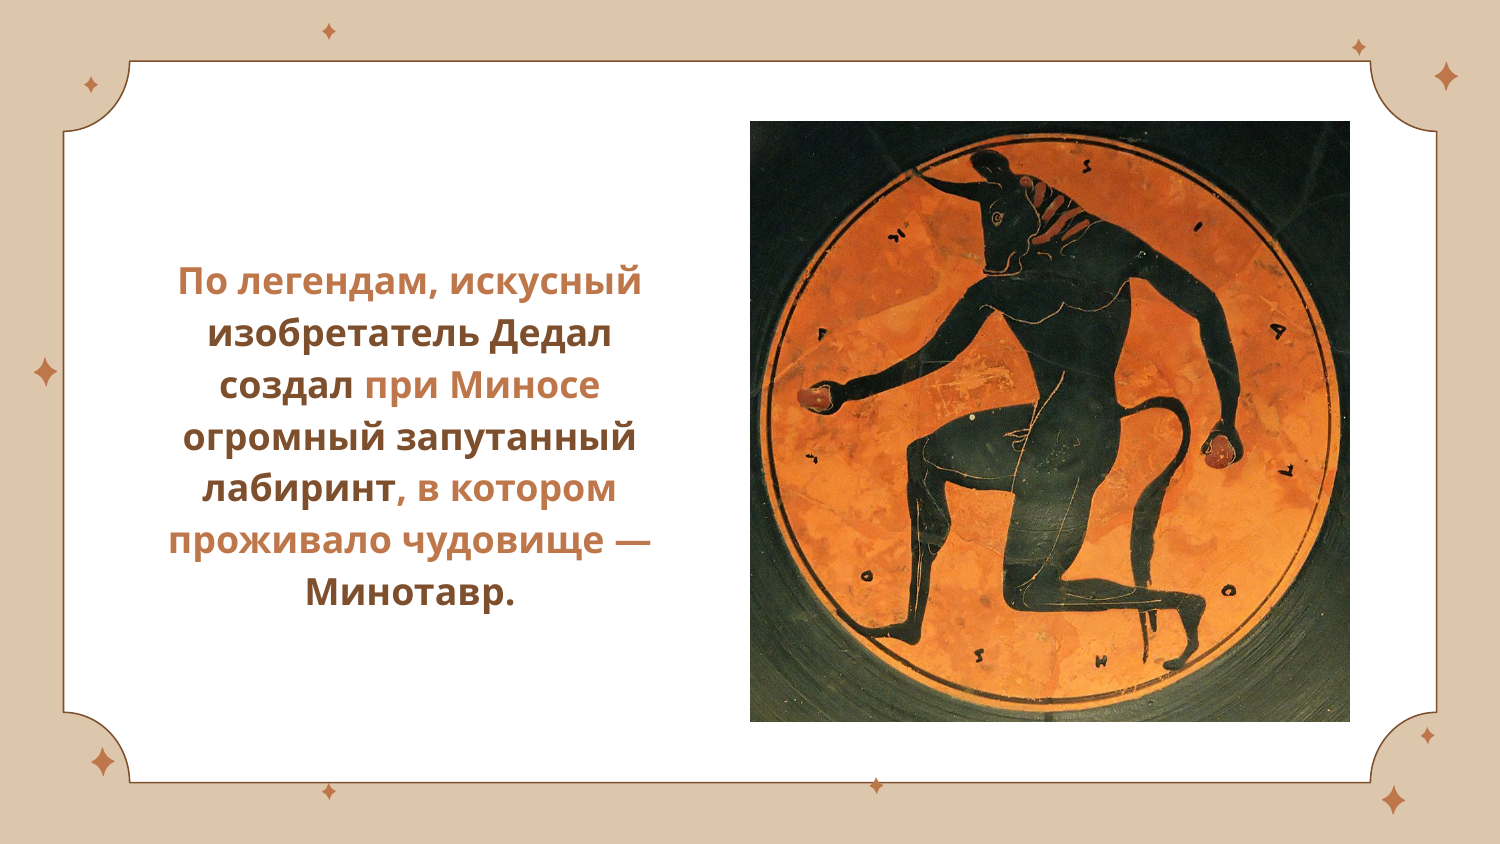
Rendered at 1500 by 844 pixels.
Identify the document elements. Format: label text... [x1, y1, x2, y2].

subtitle По легендам, искусный изобретатель Дедал создал при Миносе огромный запутанный лабиринт, в котором проживало чудовище — Минотавр. [124, 235, 697, 323]
picture [749, 121, 1351, 723]
